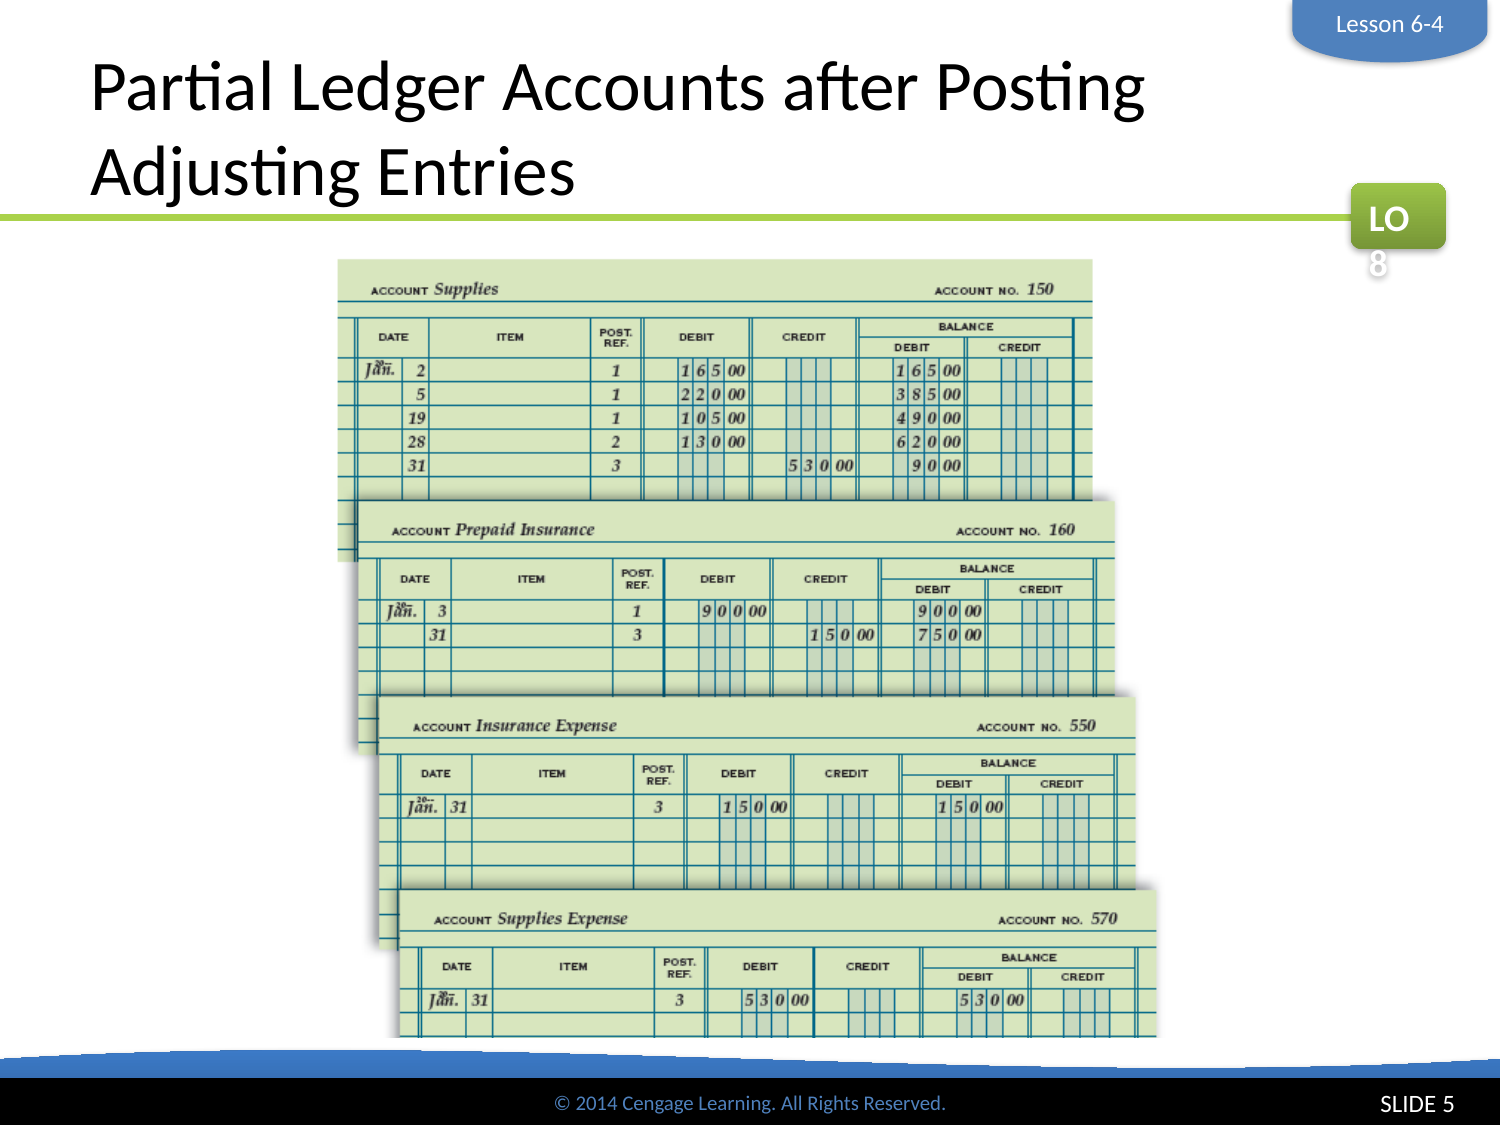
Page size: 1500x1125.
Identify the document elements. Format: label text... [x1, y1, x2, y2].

text_box LO8 [1350, 183, 1446, 250]
picture [423, 1014, 770, 1038]
slide_number SLIDE 5 [1170, 1080, 1470, 1125]
title Partial Ledger Accounts after Posting Adjusting Entries [75, 29, 1350, 218]
picture [329, 249, 1168, 1038]
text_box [1292, 0, 1488, 63]
picture [773, 1014, 812, 1038]
picture [816, 1014, 985, 1038]
